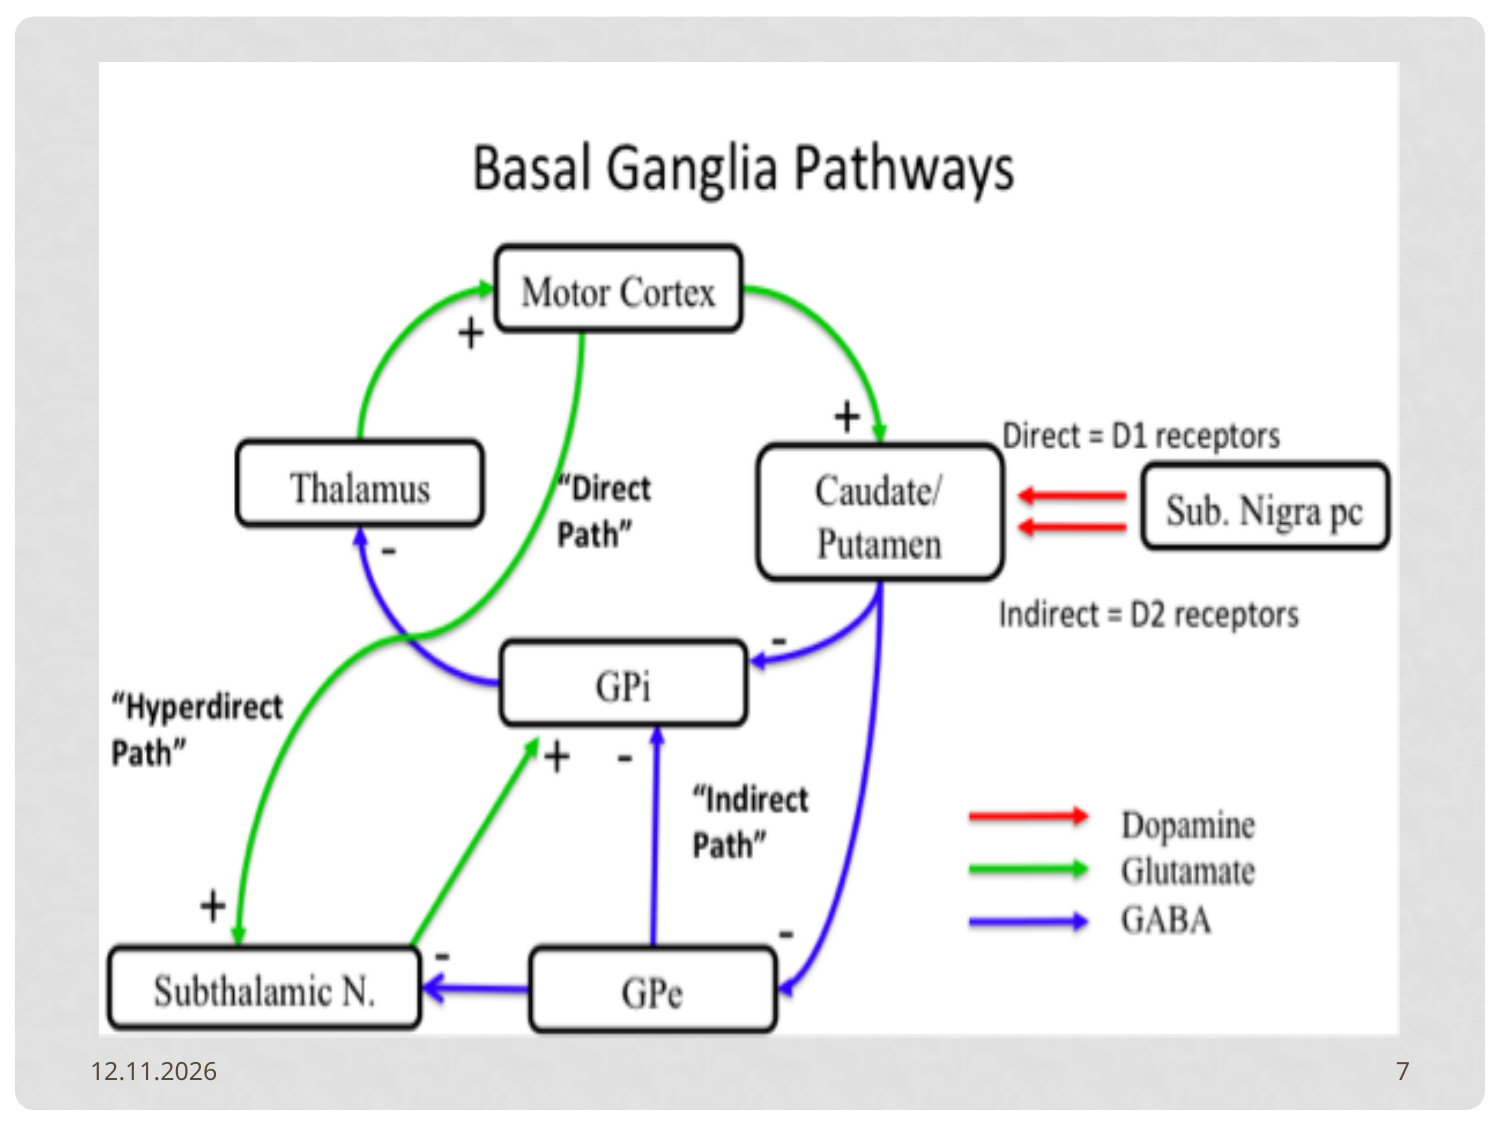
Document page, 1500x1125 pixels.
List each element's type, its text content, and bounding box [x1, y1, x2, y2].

picture [99, 62, 1401, 1038]
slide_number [75, 1042, 425, 1103]
slide_number 7 [1074, 1042, 1425, 1103]
